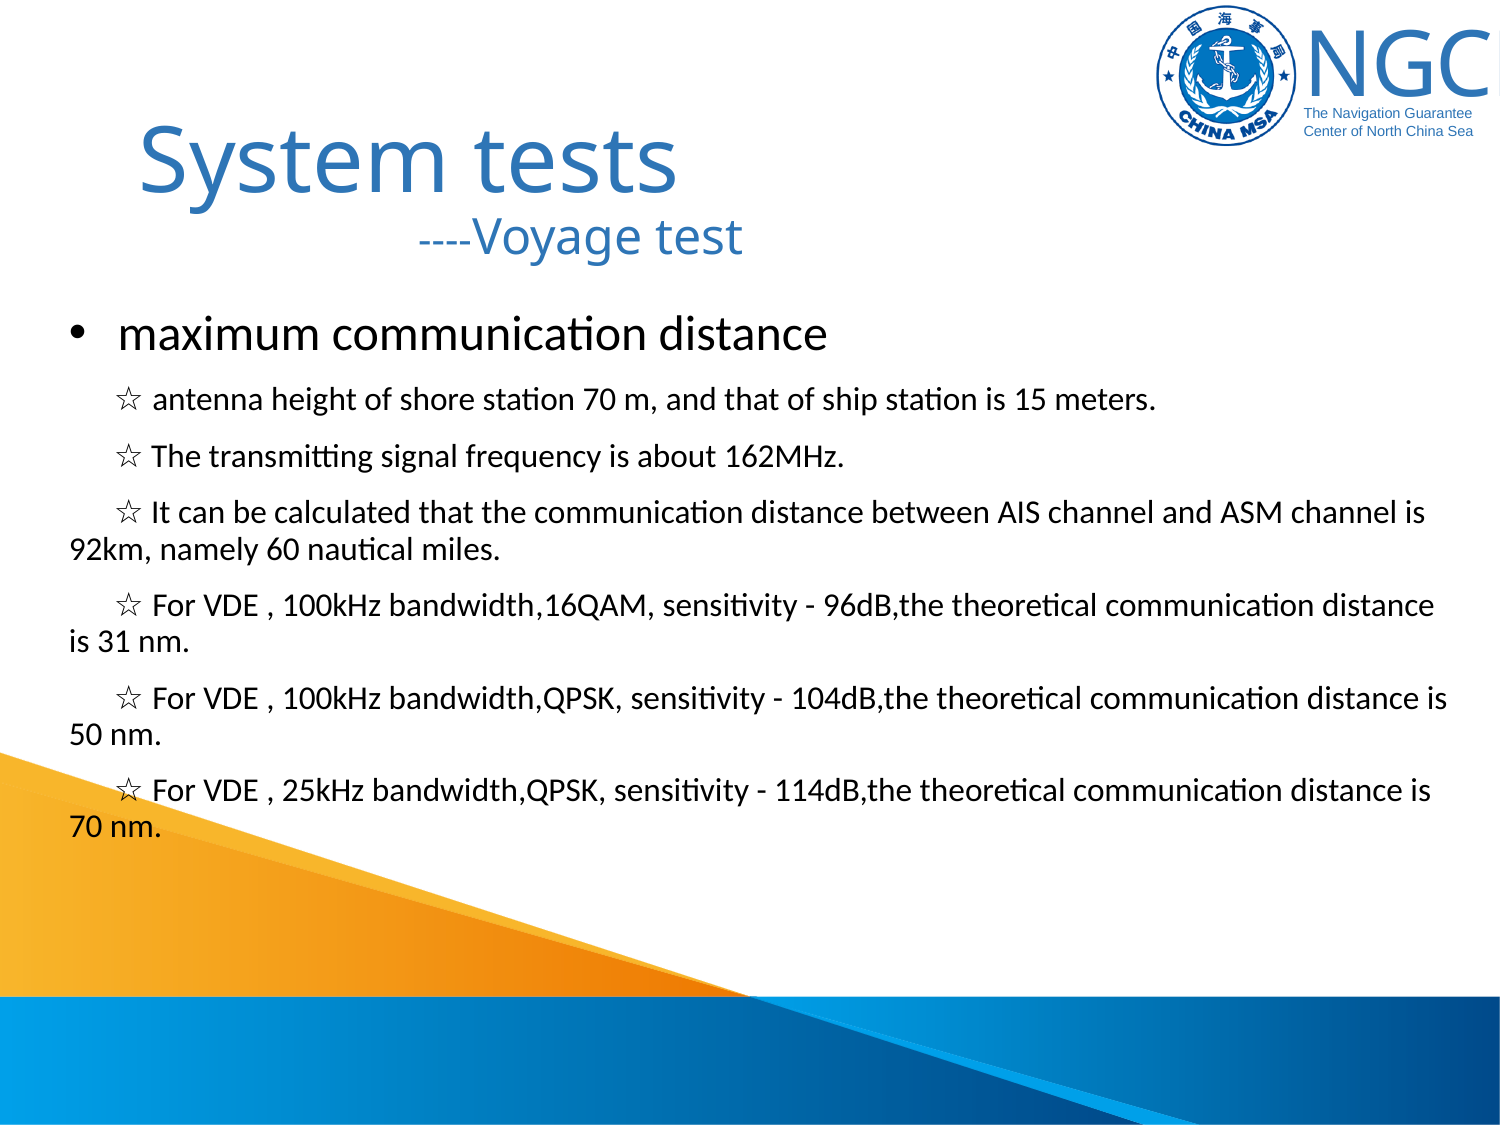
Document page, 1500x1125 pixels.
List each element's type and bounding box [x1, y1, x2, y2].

picture [0, 0, 1500, 1125]
text_box [1111, 0, 1500, 157]
